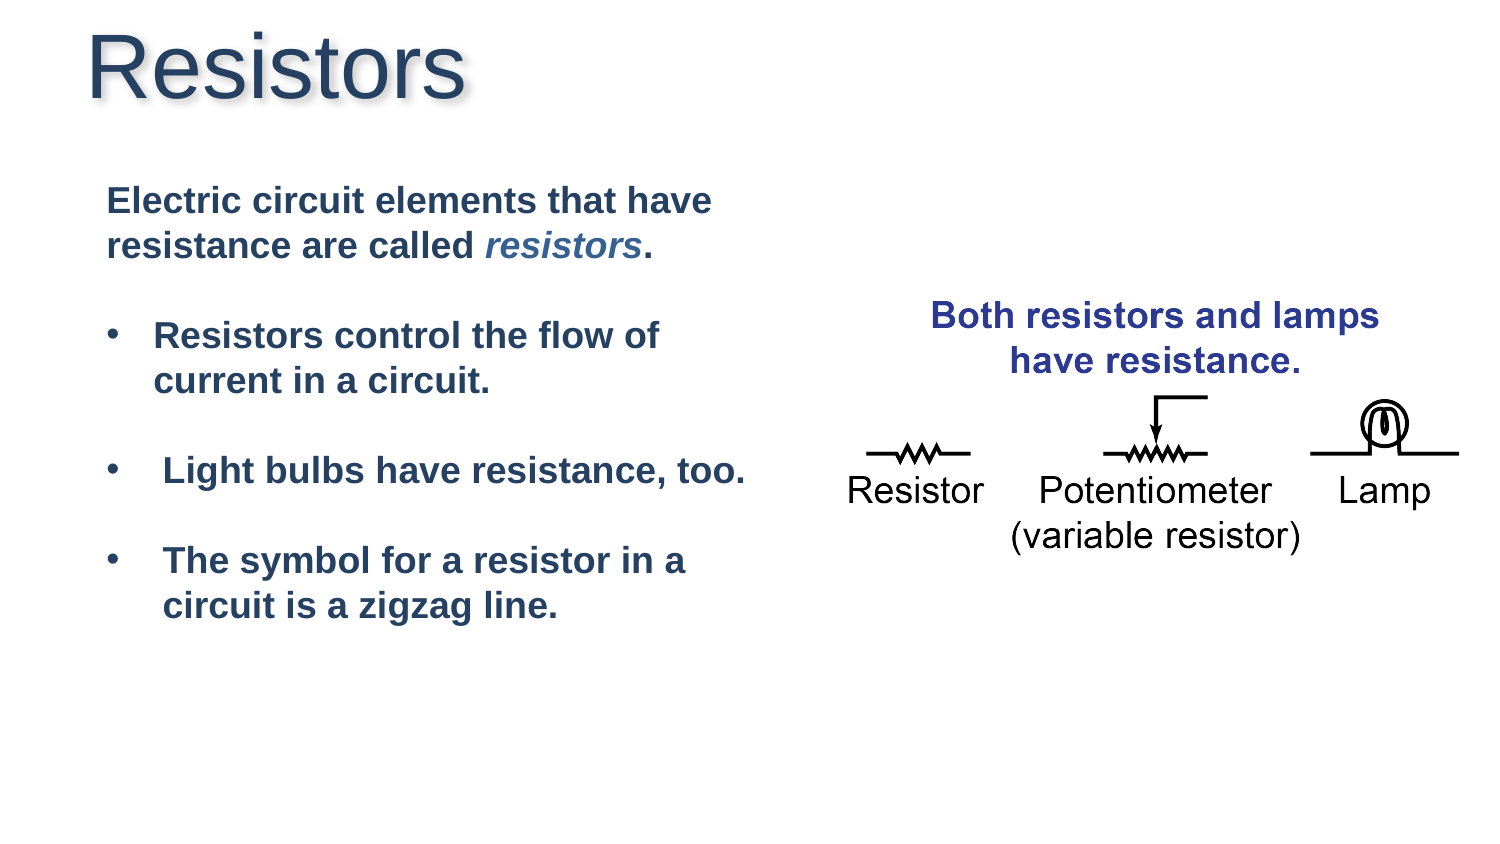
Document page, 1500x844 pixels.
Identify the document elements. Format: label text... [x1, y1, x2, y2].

picture [841, 292, 1468, 564]
text_box Resistors [70, 0, 1054, 206]
text_box Electric circuit elements that have resistance are called resistors. Resistors control the flow of current in a circuit. Light bulbs have resistance, too. The symbol for a resistor in a circuit is a zigzag line. [91, 213, 764, 679]
